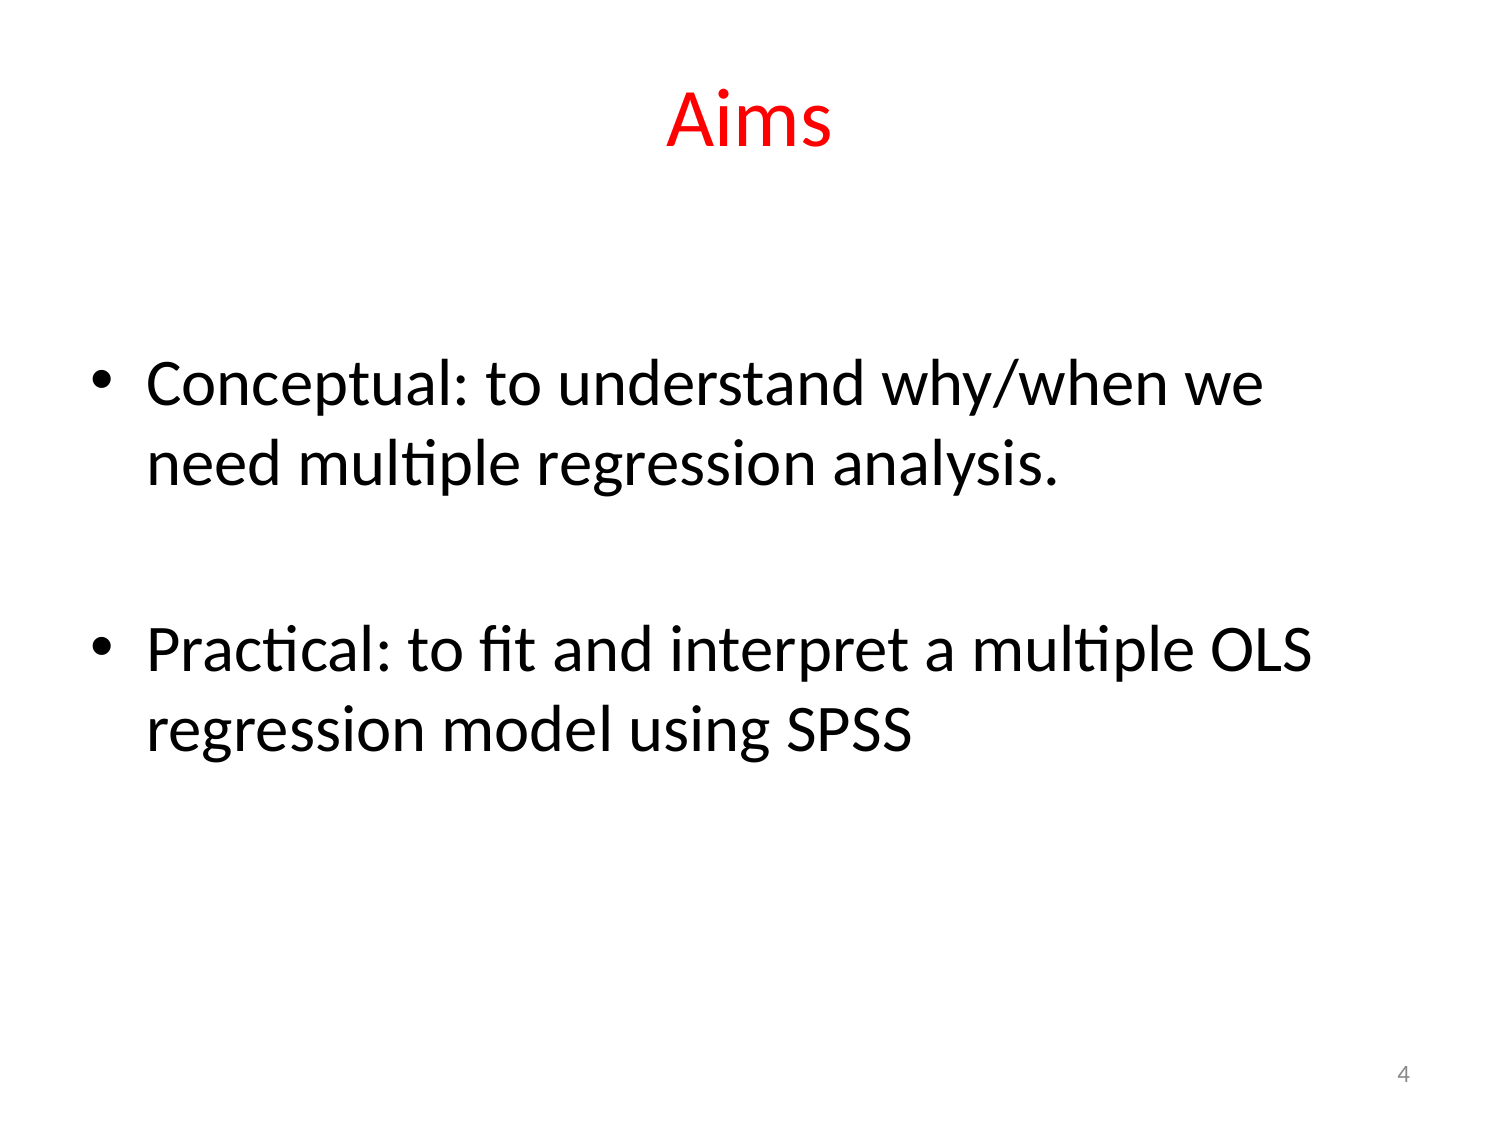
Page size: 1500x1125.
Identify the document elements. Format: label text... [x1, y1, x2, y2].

list Conceptual: to understand why/when we need multiple regression analysis. Practical: to fit and interpret a multiple OLS regression model using SPSS [75, 237, 1425, 1065]
slide_number 4 [1074, 1042, 1425, 1103]
title Aims [75, 19, 1425, 207]
